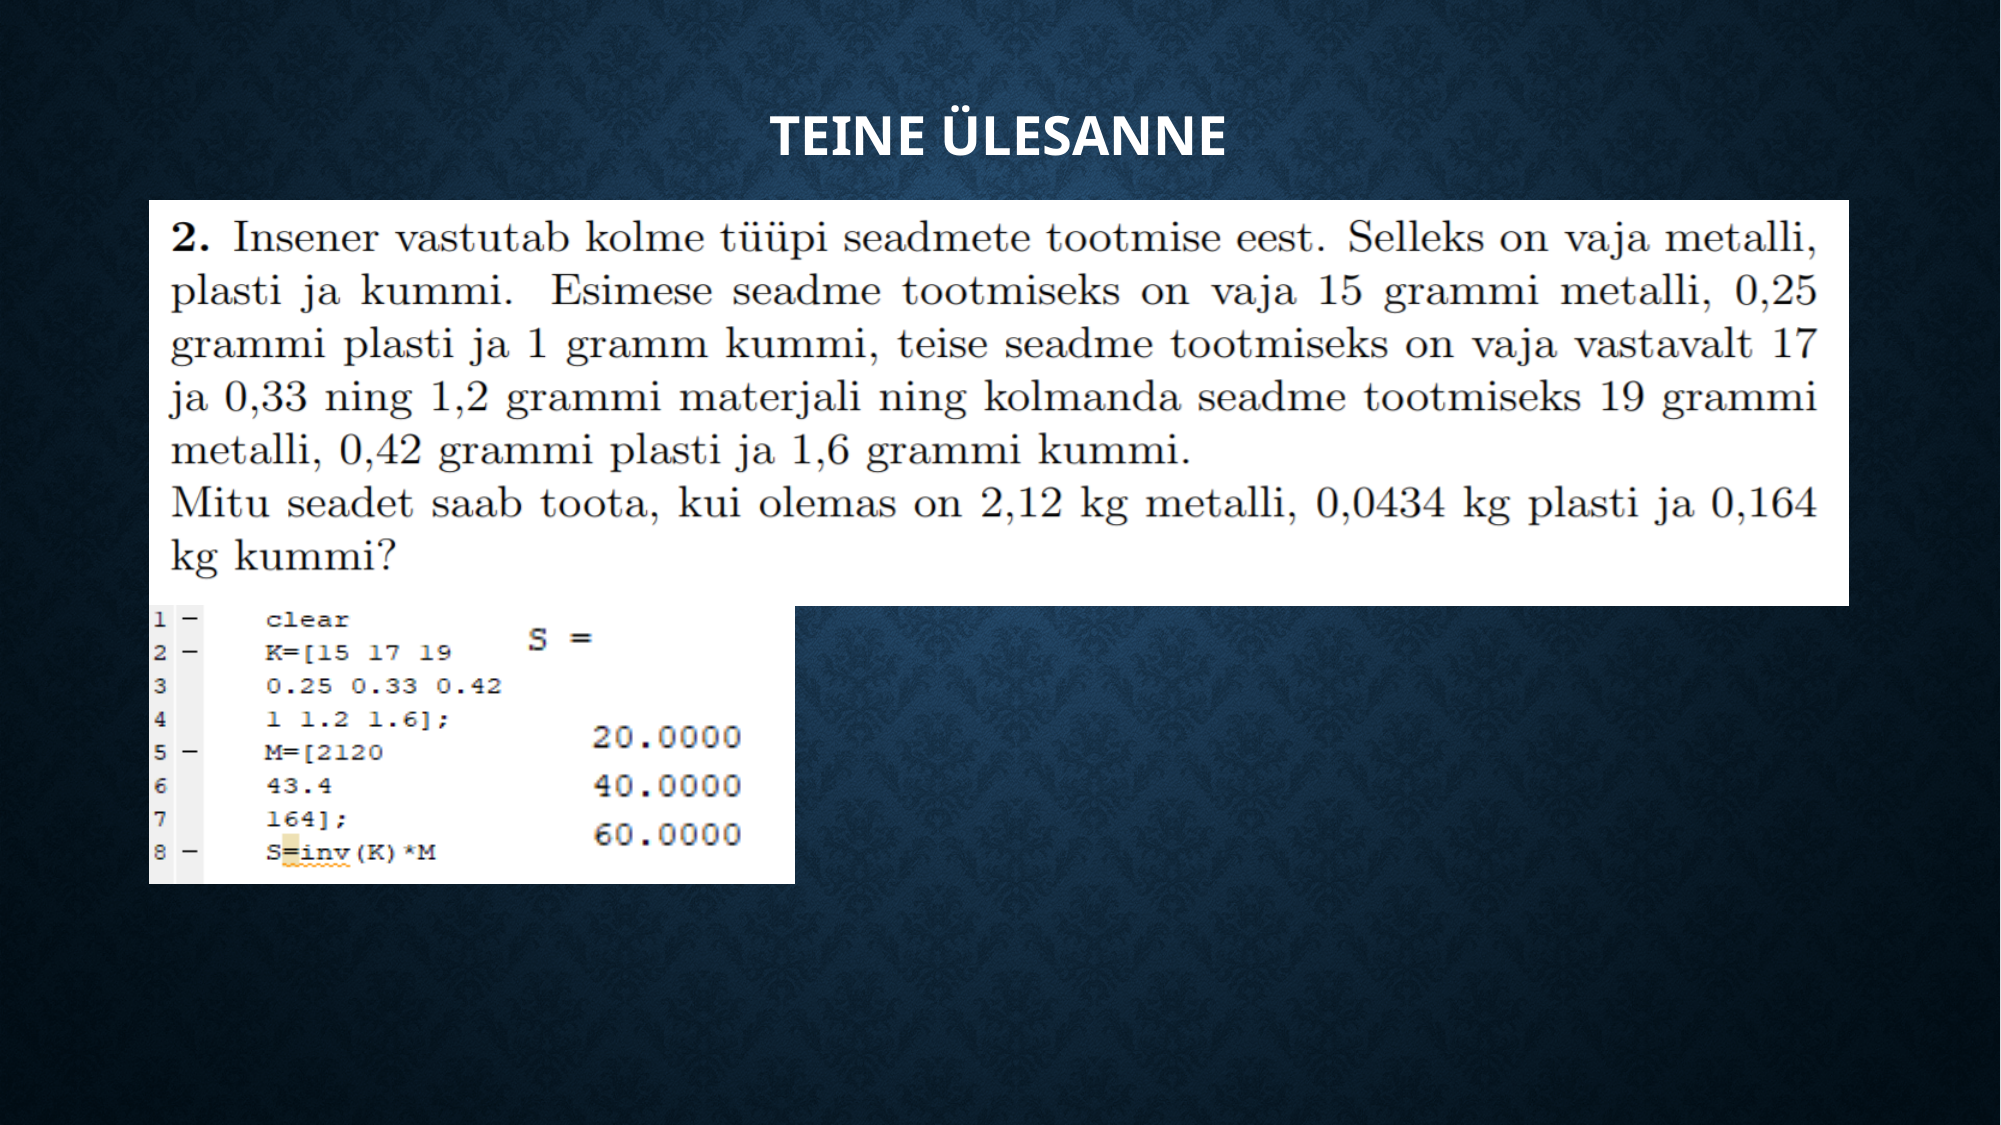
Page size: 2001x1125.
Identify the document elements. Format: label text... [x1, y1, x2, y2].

title Teine Ülesanne [149, 99, 1849, 177]
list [149, 199, 1849, 607]
picture [149, 605, 795, 884]
